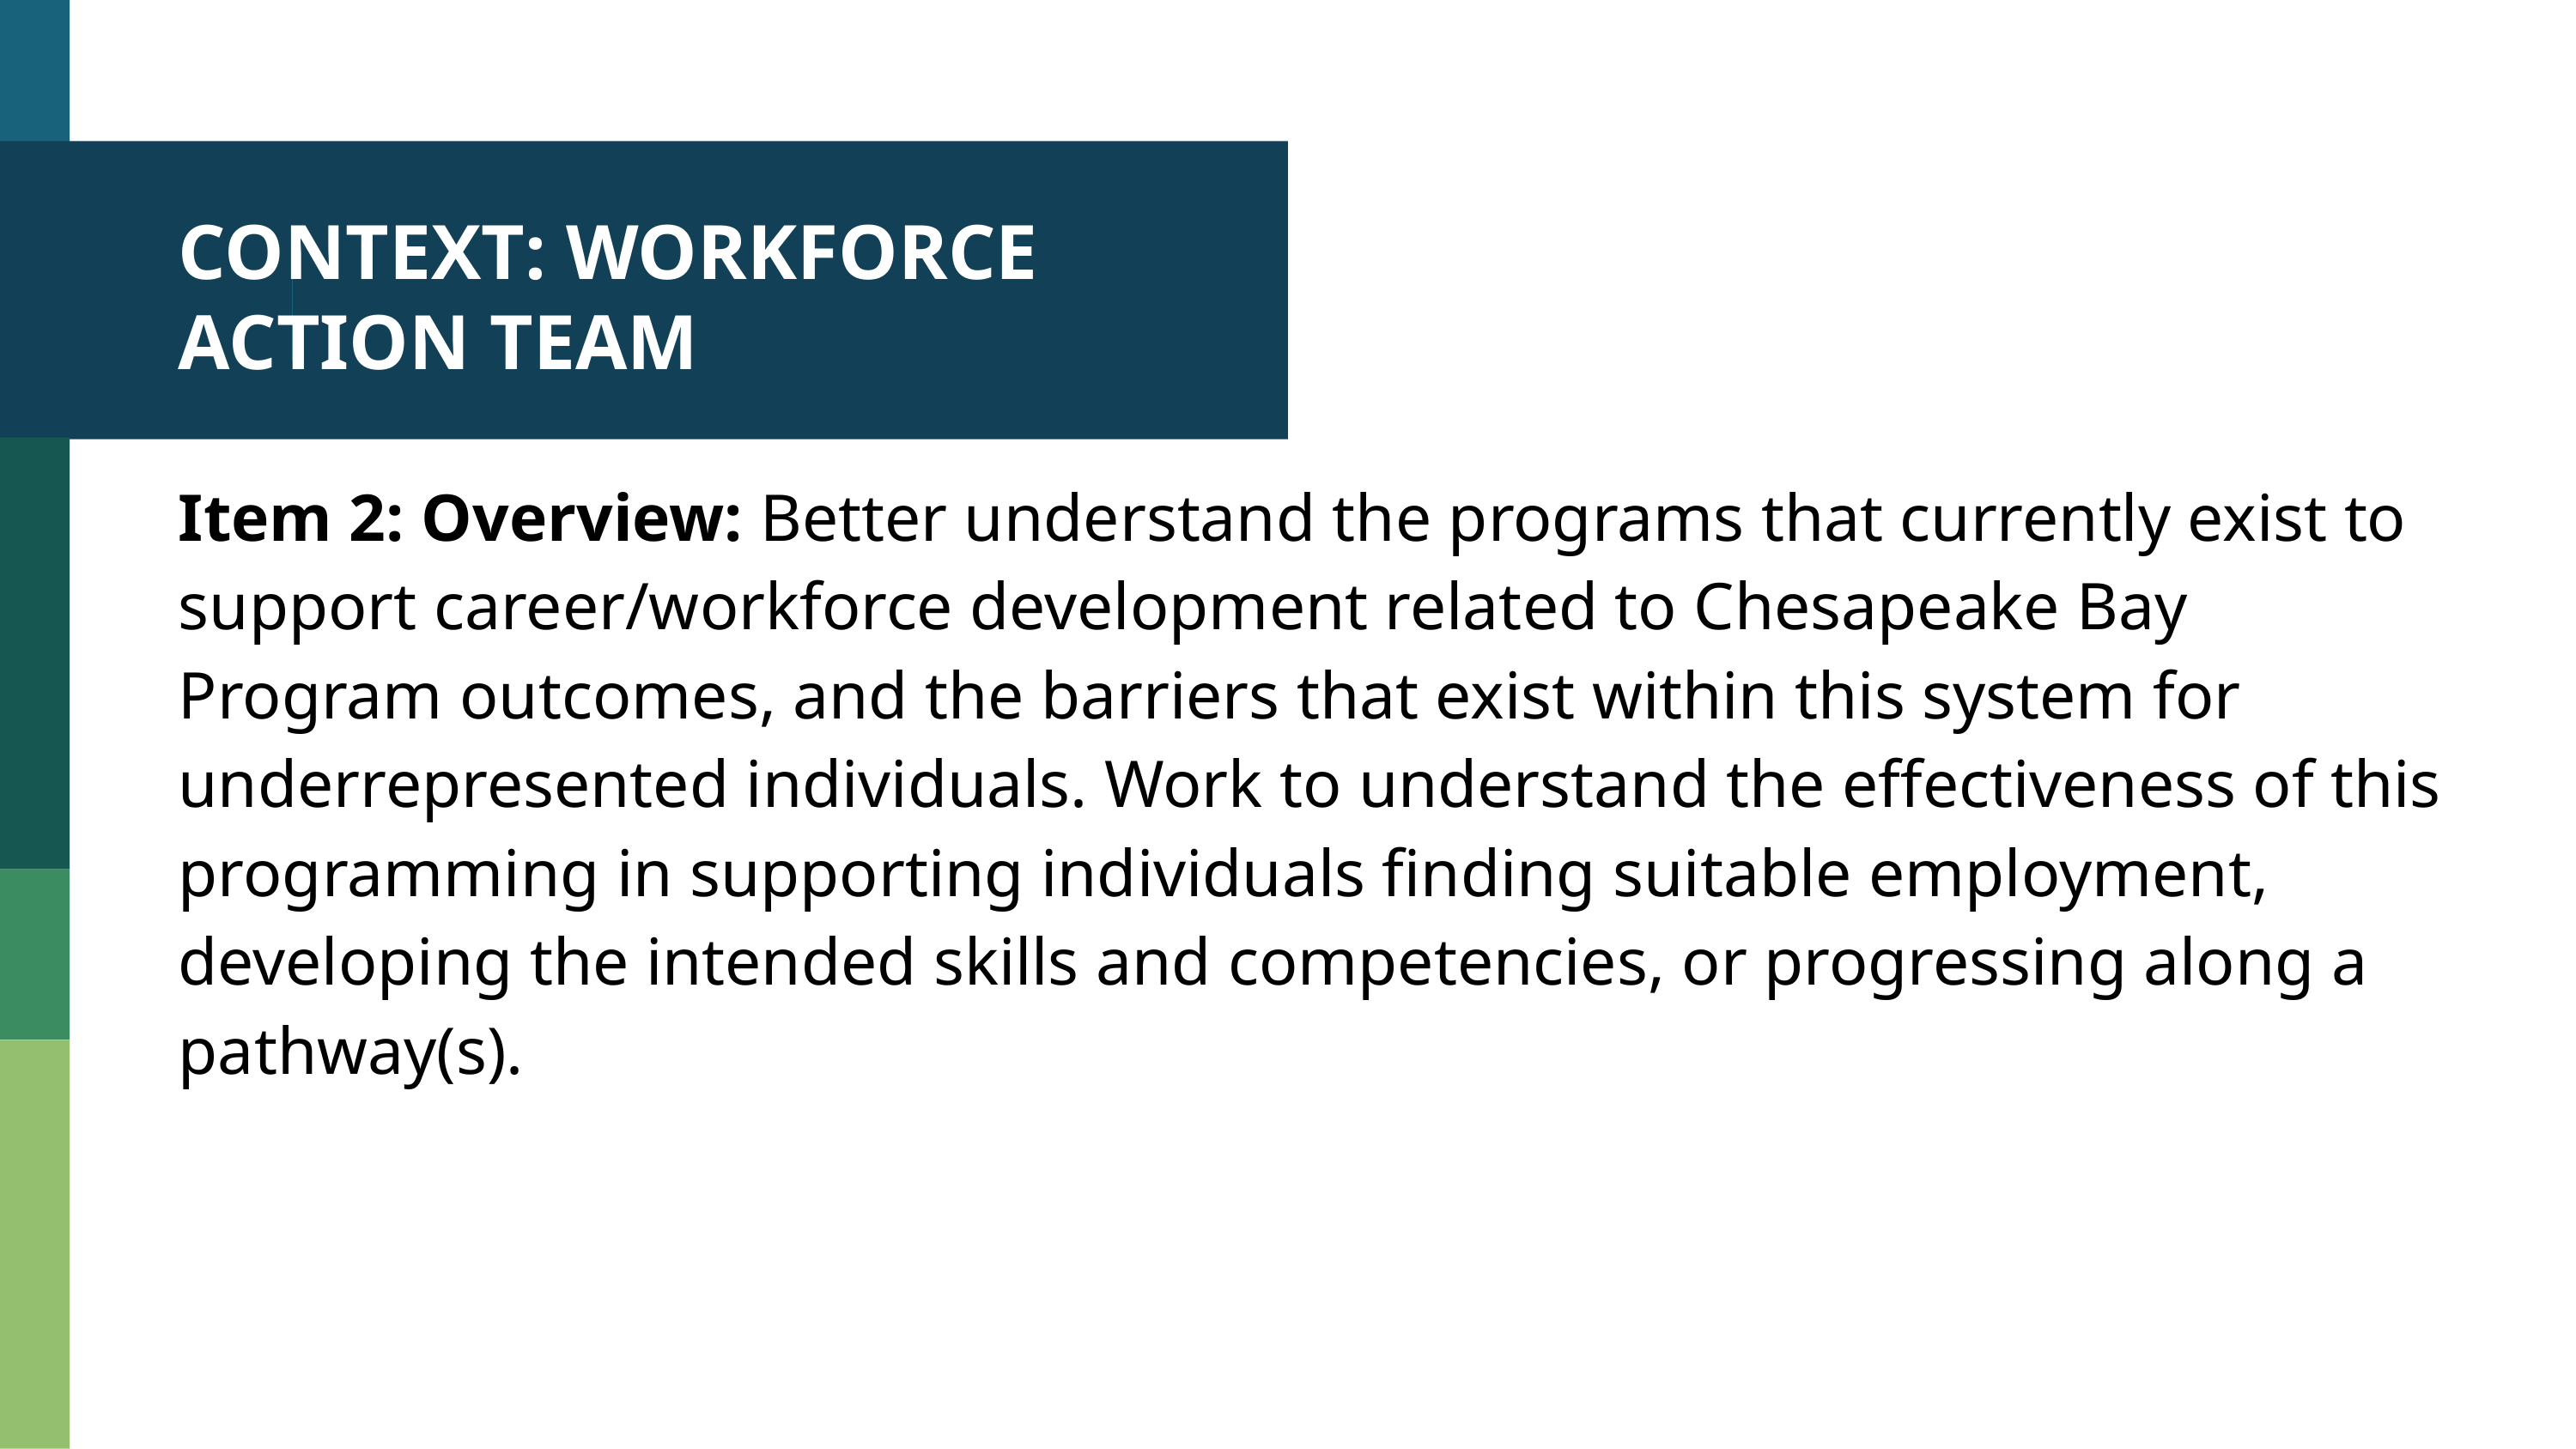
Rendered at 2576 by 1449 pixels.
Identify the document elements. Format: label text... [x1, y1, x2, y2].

title CONTEXT: WORKFORCE ACTION TEAM [152, 149, 1232, 439]
text_box Item 2: Overview: Better understand the programs that currently exist to support career/workforce development related to Chesapeake Bay Program outcomes, and the barriers that exist within this system for underrepresented individuals. Work to understand the effectiveness of this programming in supporting individuals finding suitable employment, developing the intended skills and competencies, or progressing along a pathway(s). [152, 439, 2489, 1233]
